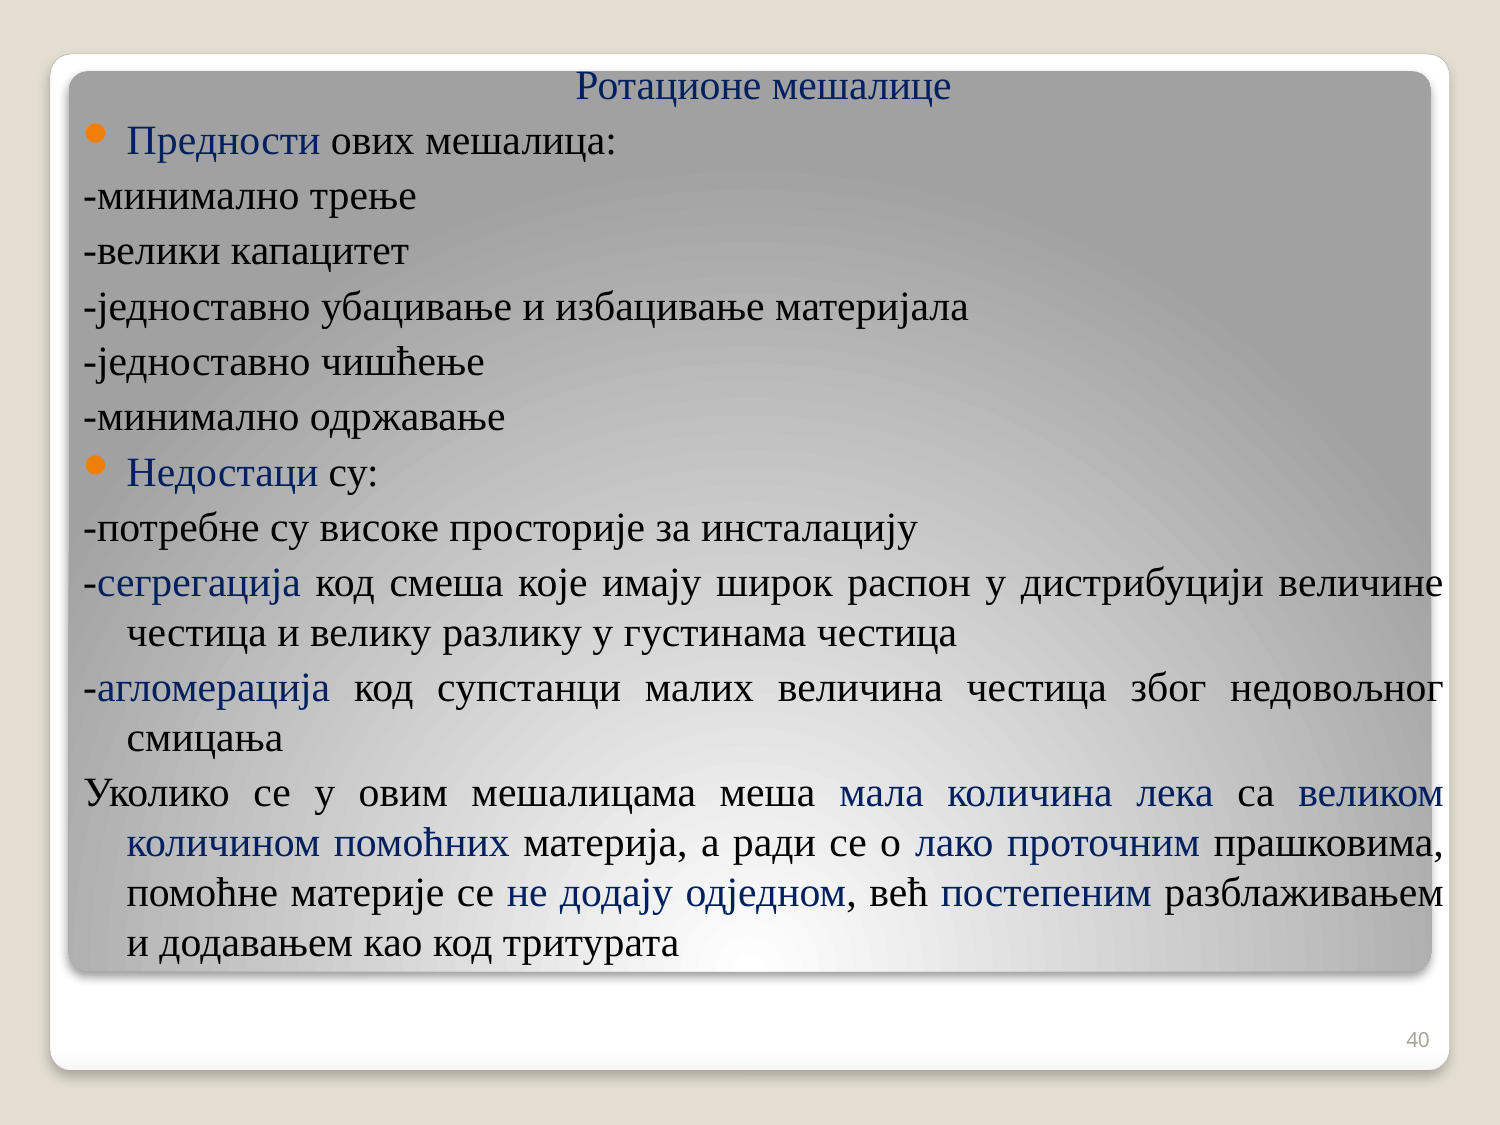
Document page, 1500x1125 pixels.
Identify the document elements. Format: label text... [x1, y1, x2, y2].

slide_number 40 [1369, 1002, 1445, 1063]
list Ротационе мешалице Предности ових мешалица: -минимално трење -велики капацитет -једноставно убацивање и избацивање материјала -једноставно чишћење -минимално одржавање Недостаци су: -потребне су високе просторије за инсталацију -сегрегација код смеша које имају широк распон у дистрибуцији величине честица и велику разлику у густинама честица -агломерација код супстанци малих величина честица због недовољног смицања Уколико се у овим мешалицама меша мала количина лека са великом количином помоћних материја, а ради се о лако проточним прашковима, помоћне материје се не додају одједном, већ постепеним разблаживањем и додавањем као код тритурата [53, 42, 1459, 1083]
